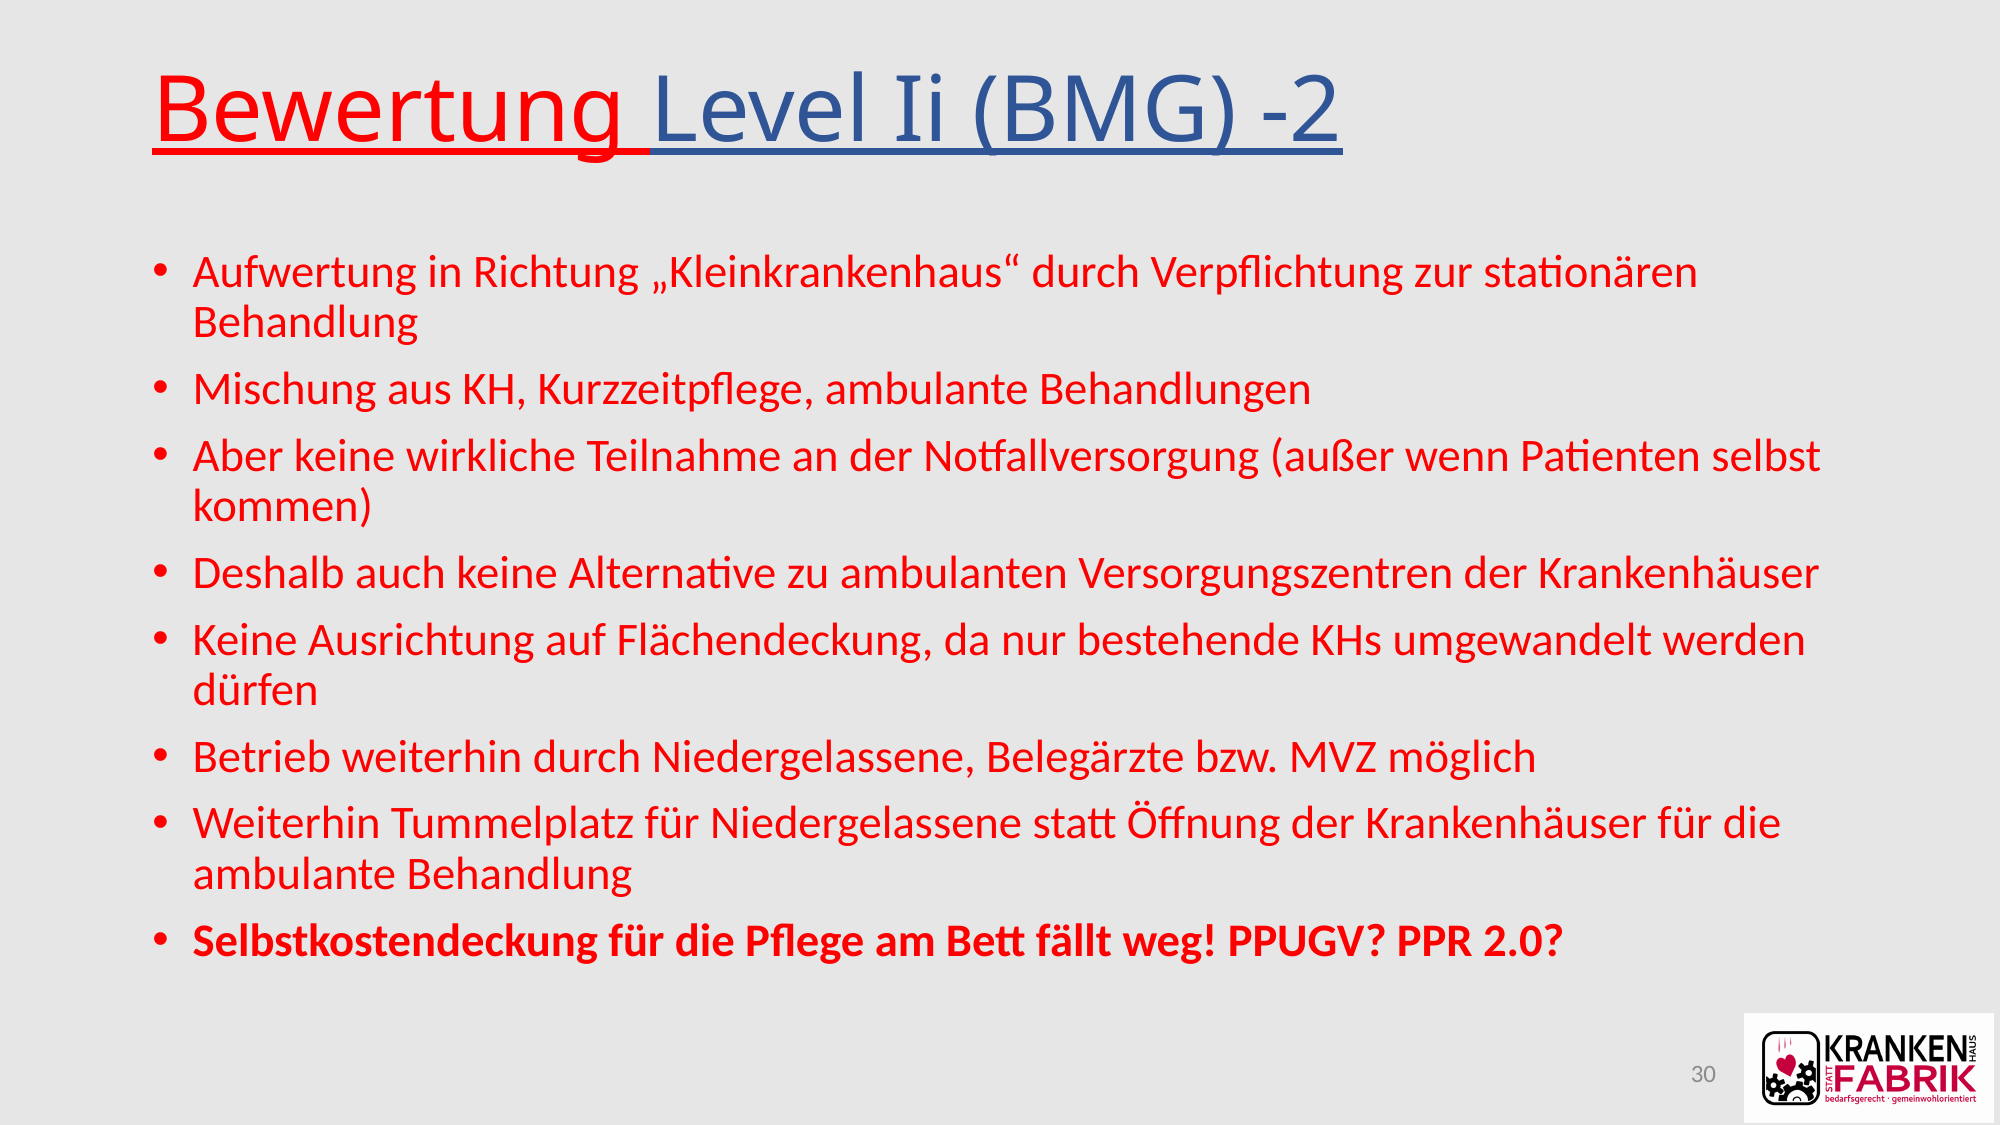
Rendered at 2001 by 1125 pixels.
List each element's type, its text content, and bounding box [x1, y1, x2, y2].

slide_number 30 [1281, 1042, 1731, 1103]
picture [1744, 1013, 1994, 1123]
list Aufwertung in Richtung „Kleinkrankenhaus“ durch Verpflichtung zur stationären Behandlung Mischung aus KH, Kurzzeitpflege, ambulante Behandlungen Aber keine wirkliche Teilnahme an der Notfallversorgung (außer wenn Patienten selbst kommen) Deshalb auch keine Alternative zu ambulanten Versorgungszentren der Krankenhäuser Keine Ausrichtung auf Flächendeckung, da nur bestehende KHs umgewandelt werden dürfen Betrieb weiterhin durch Niedergelassene, Belegärzte bzw. MVZ möglich Weiterhin Tummelplatz für Niedergelassene statt Öffnung der Krankenhäuser für die ambulante Behandlung Selbstkostendeckung für die Pflege am Bett fällt weg! PPUGV? PPR 2.0? [137, 239, 1863, 1014]
title Bewertung Level Ii (BMG) -2 [137, 3, 1863, 221]
